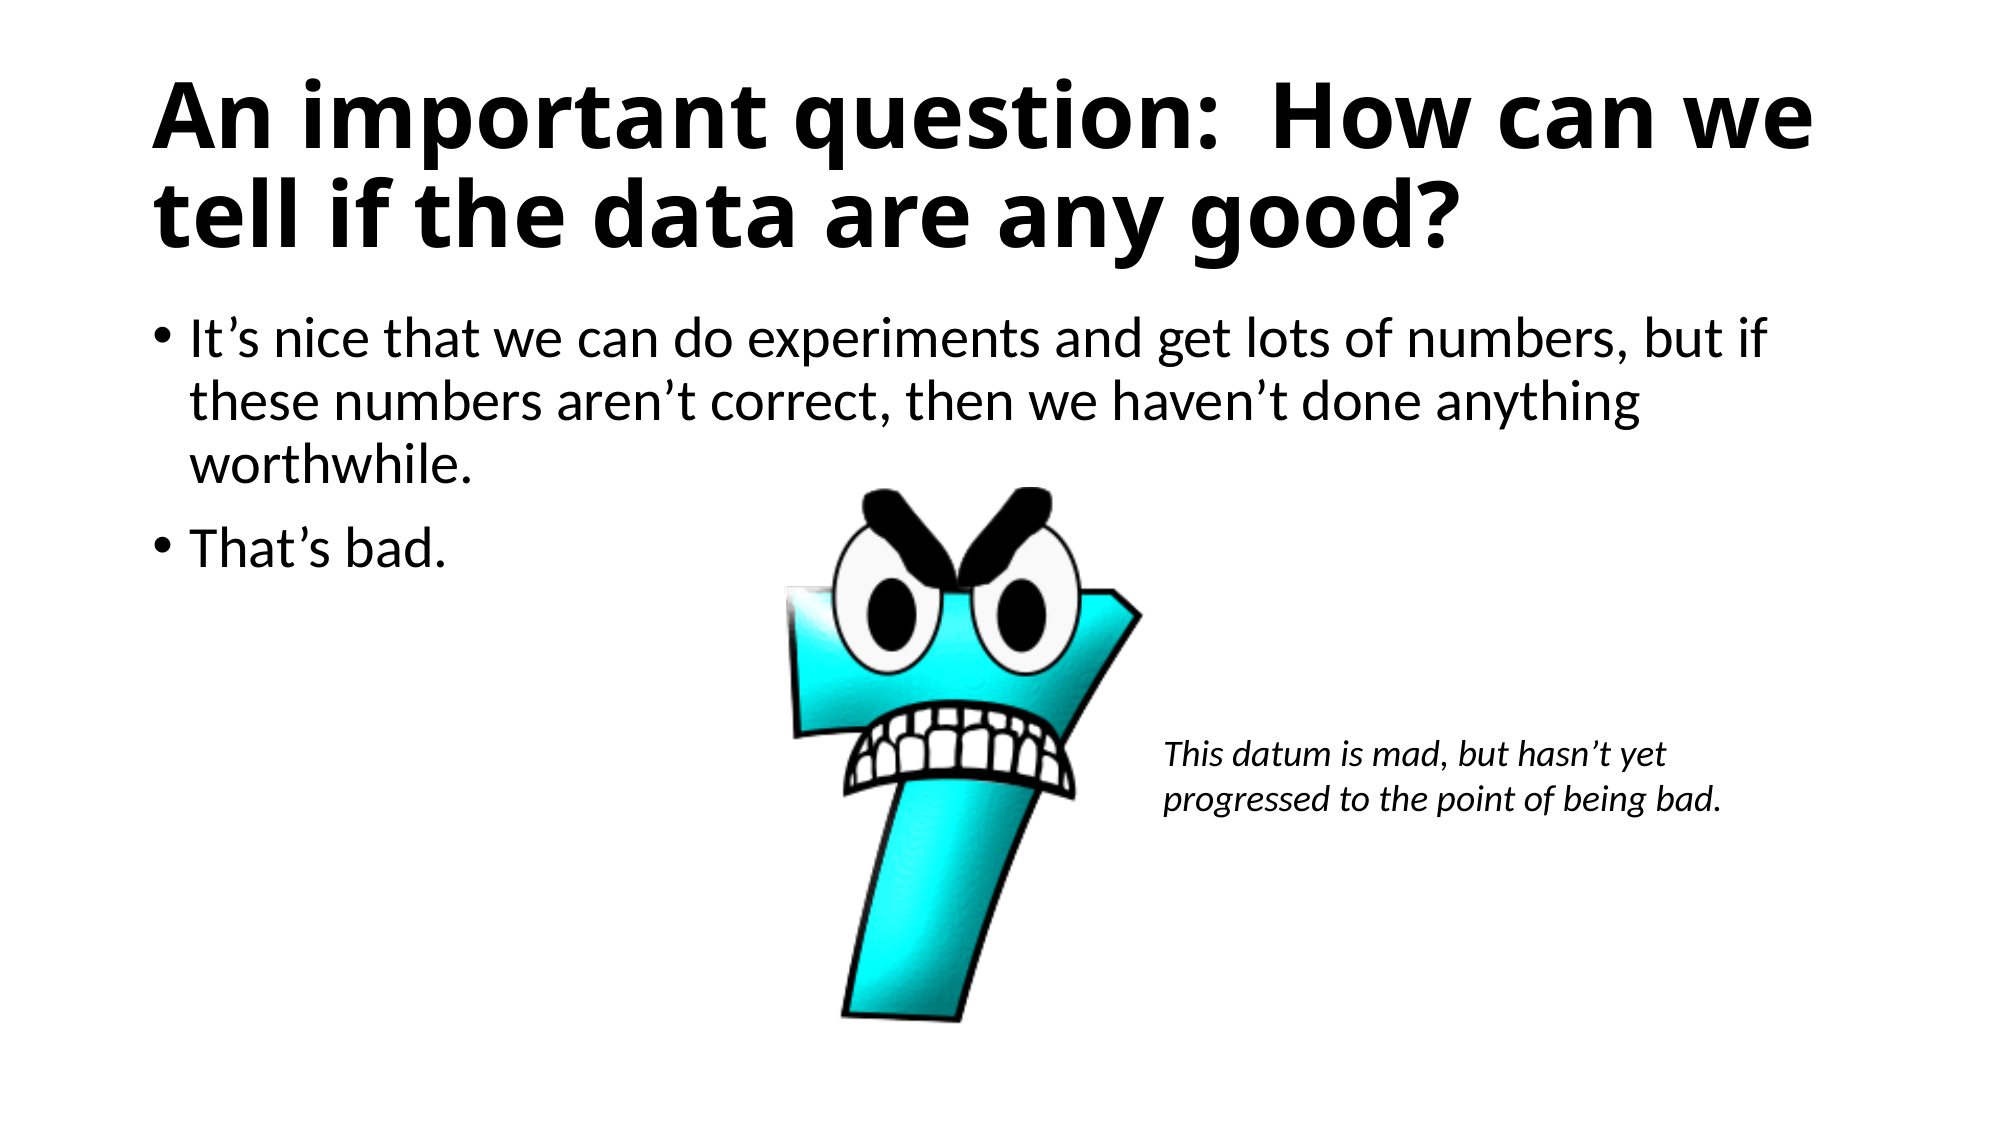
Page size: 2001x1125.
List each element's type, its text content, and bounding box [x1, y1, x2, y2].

text_box This datum is mad, but hasn’t yet progressed to the point of being bad. [1174, 721, 1816, 827]
picture [756, 487, 1174, 1063]
list It’s nice that we can do experiments and get lots of numbers, but if these numbers aren’t correct, then we haven’t done anything worthwhile. That’s bad. [137, 299, 1863, 616]
title An important question: How can we tell if the data are any good? [137, 59, 1863, 278]
